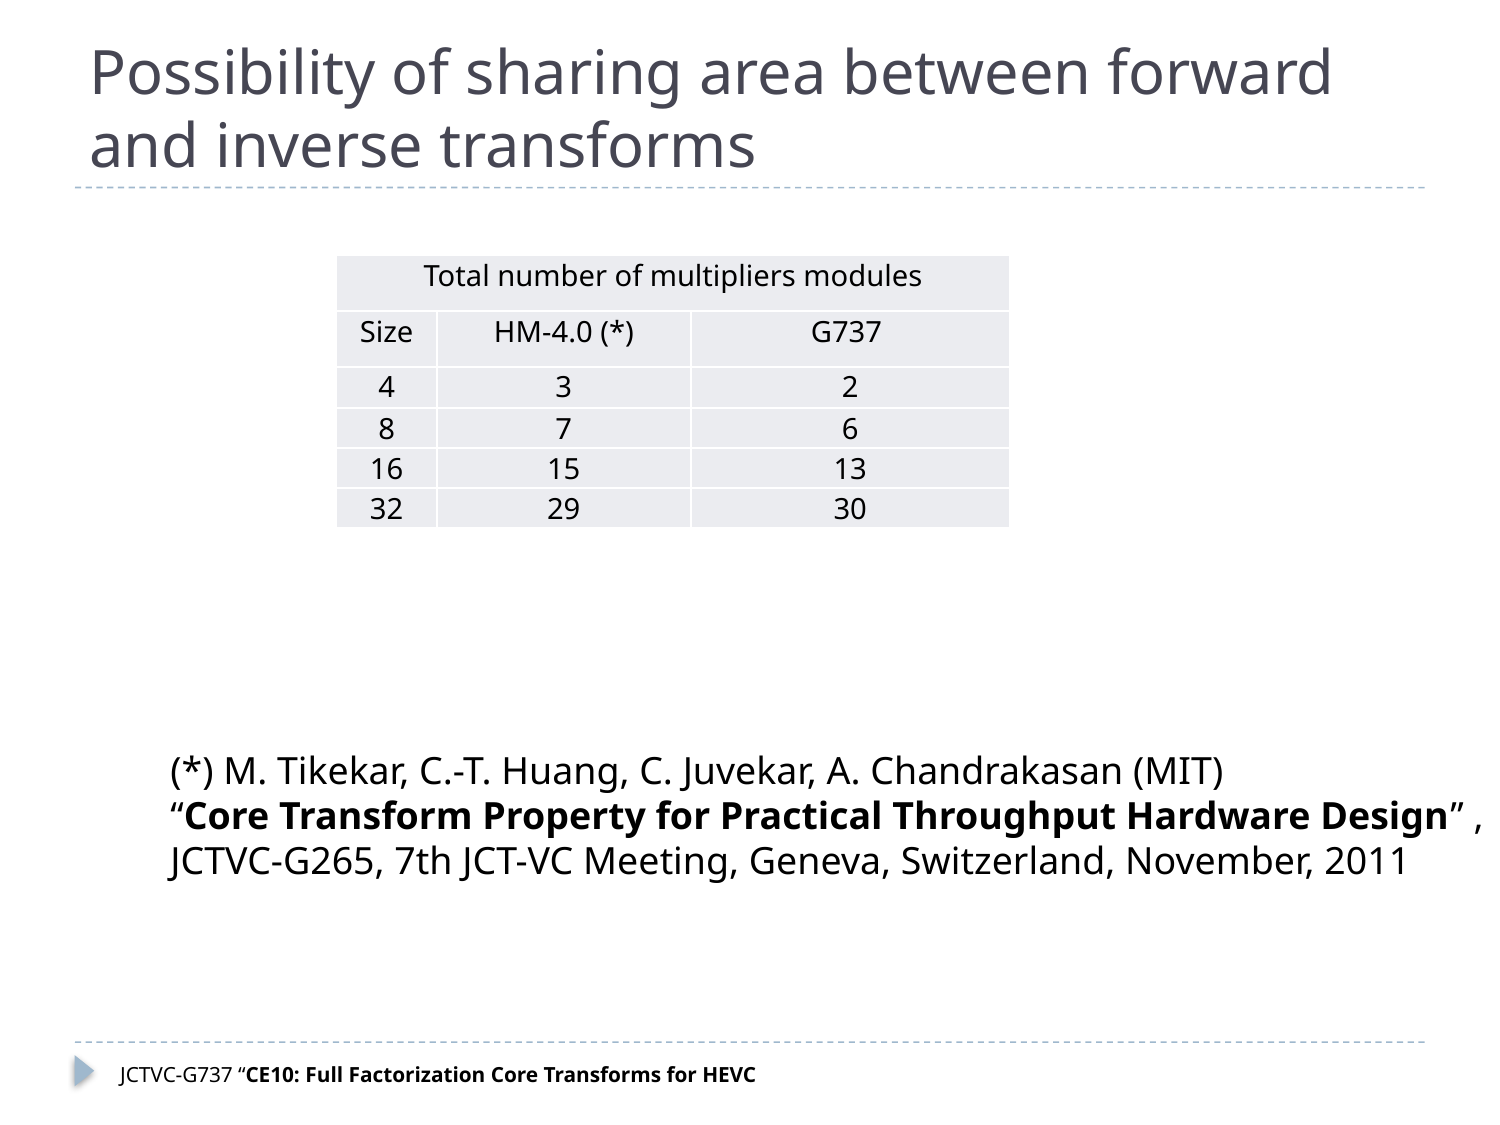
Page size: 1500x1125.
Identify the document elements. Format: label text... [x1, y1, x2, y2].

text_box (*) M. Tikekar, C.-T. Huang, C. Juvekar, A. Chandrakasan (MIT) “Core Transform Property for Practical Throughput Hardware Design” , JCTVC-G265, 7th JCT-VC Meeting, Geneva, Switzerland, November, 2011 [155, 739, 1500, 890]
table_cell 2 [692, 368, 1009, 407]
table_cell 29 [438, 489, 690, 527]
table_cell 15 [438, 449, 690, 487]
text_box JCTVC-G737 “CE10: Full Factorization Core Transforms for HEVC [105, 1054, 1500, 1095]
table_header Total number of multipliers modules [337, 256, 1009, 310]
table_cell 16 [337, 449, 436, 487]
table_cell 13 [692, 449, 1009, 487]
table_cell 4 [337, 368, 436, 407]
table_cell 30 [692, 489, 1009, 527]
table_cell G737 [692, 312, 1009, 366]
table_cell 8 [337, 409, 436, 447]
table_cell 3 [438, 368, 690, 407]
table_cell Size [337, 312, 436, 366]
table_cell 7 [438, 409, 690, 447]
title Possibility of sharing area between forward and inverse transforms [75, 24, 1425, 188]
table_cell HM-4.0 (*) [438, 312, 690, 366]
table_cell 6 [692, 409, 1009, 447]
table_cell 32 [337, 489, 436, 527]
